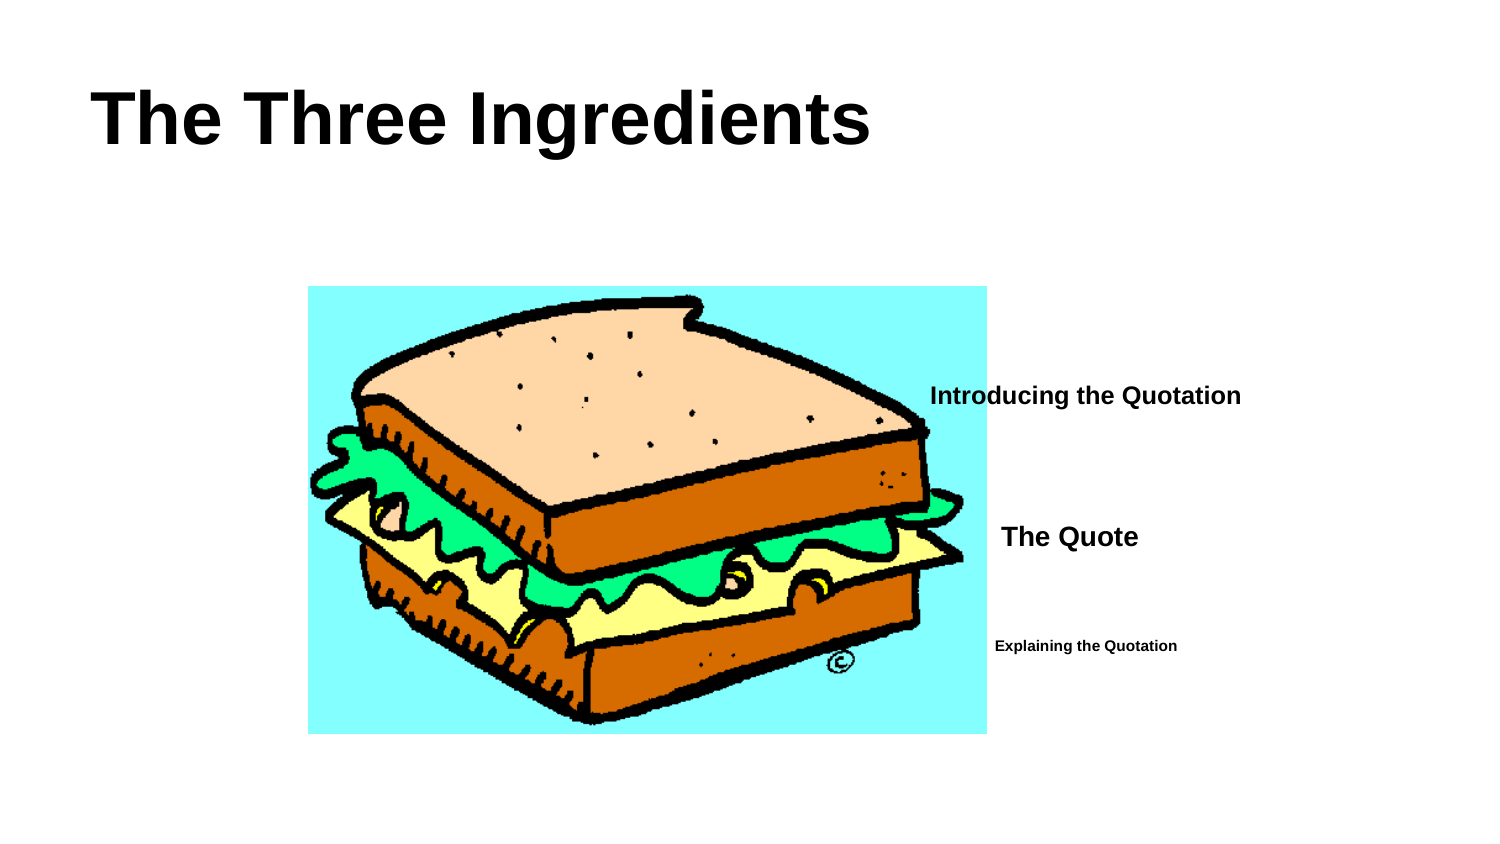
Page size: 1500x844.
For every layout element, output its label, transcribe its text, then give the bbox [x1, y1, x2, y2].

title The Three Ingredients [75, 33, 1425, 175]
text_box Introducing the Quotation [991, 363, 1467, 425]
picture [308, 285, 987, 734]
text_box The Quote [991, 503, 1365, 568]
text_box Explaining the Quotation [991, 620, 1447, 670]
